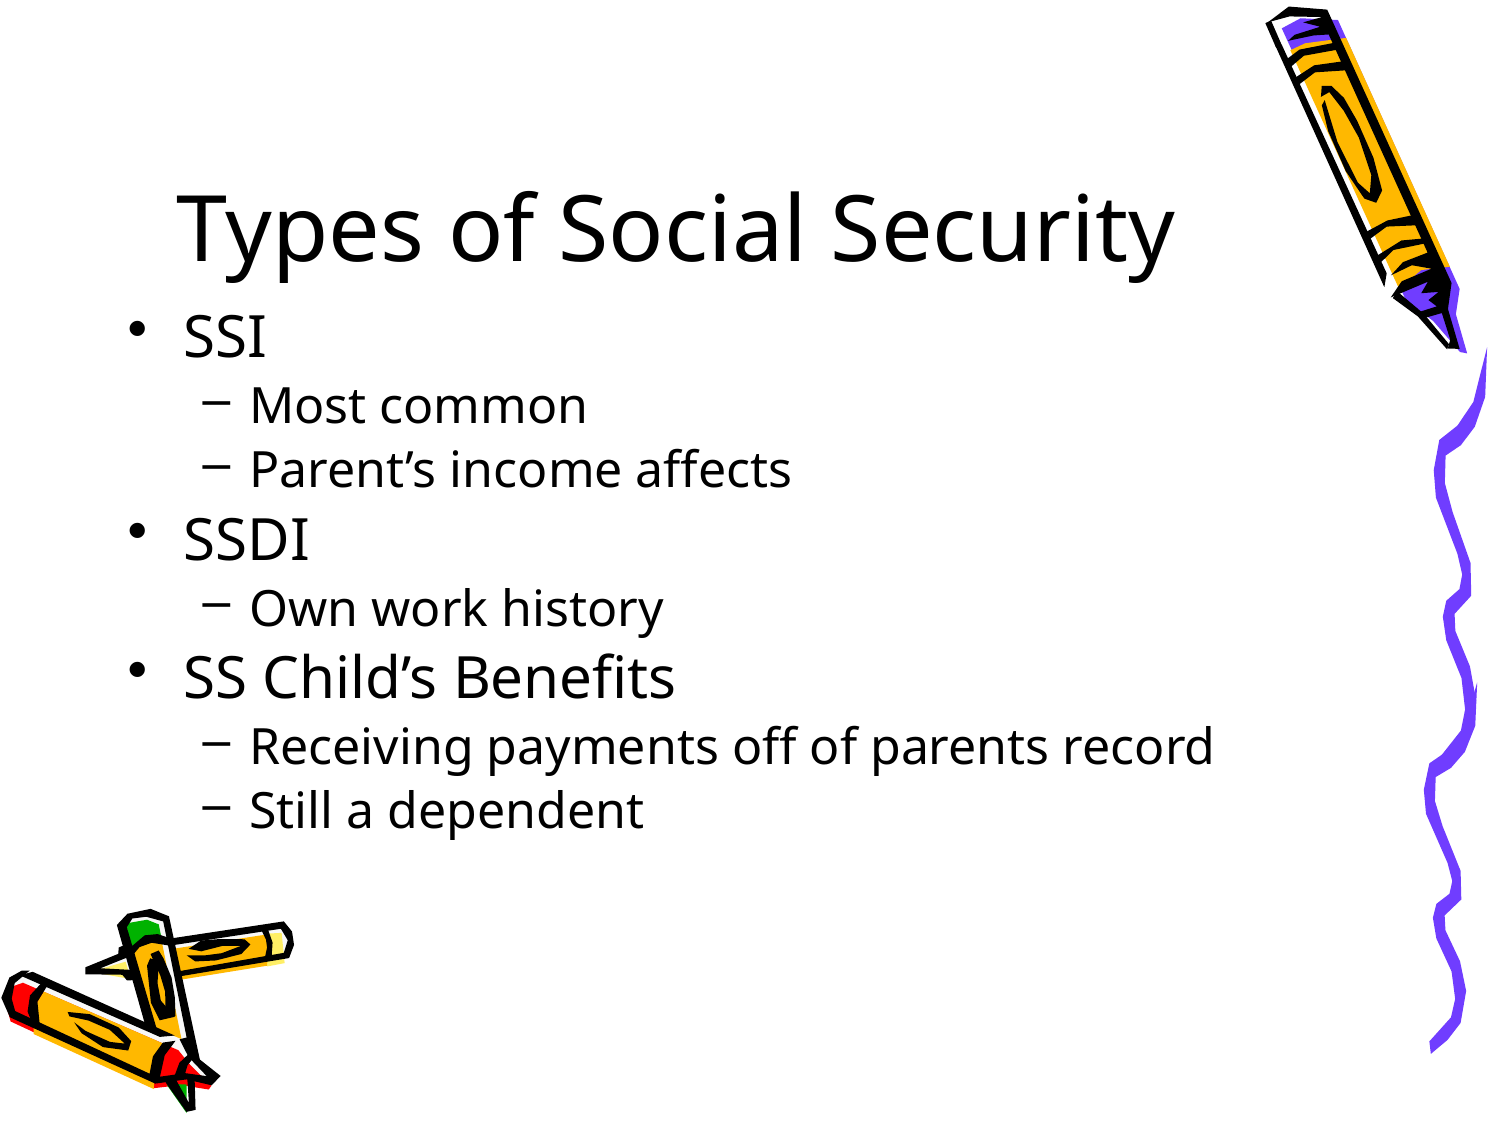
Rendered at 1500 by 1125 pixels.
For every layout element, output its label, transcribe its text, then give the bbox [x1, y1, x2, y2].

title Types of Social Security [112, 24, 1240, 288]
list SSI Most common Parent’s income affects SSDI Own work history SS Child’s Benefits Receiving payments off of parents record Still a dependent [112, 299, 1375, 900]
